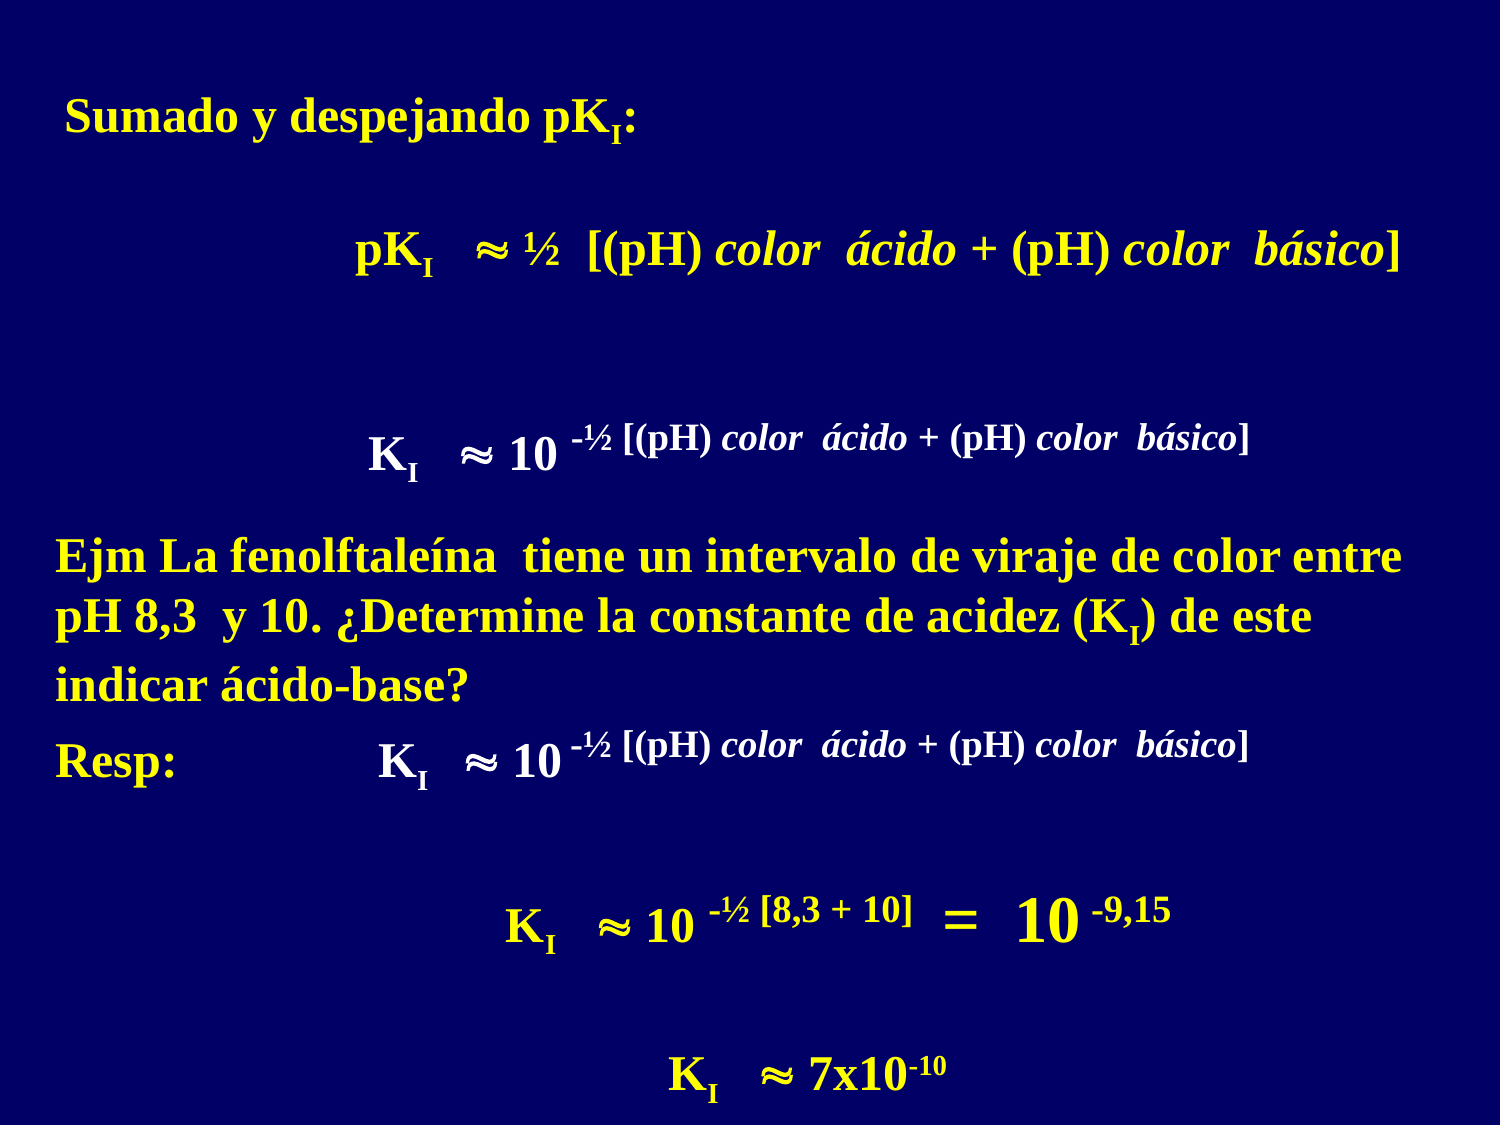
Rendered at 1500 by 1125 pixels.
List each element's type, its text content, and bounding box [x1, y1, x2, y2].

text_box pKI  ½ [(pH) color ácido + (pH) color básico] KI  10 -½ [(pH) color ácido + (pH) color básico] [41, 207, 1454, 496]
text_box Sumado y despejando pKI: [50, 74, 1500, 158]
text_box Ejm La fenolftaleína tiene un intervalo de viraje de color entre pH 8,3 y 10. ¿Determine la constante de acidez (KI) de este indicar ácido-base? Resp: KI  10 -½ [(pH) color ácido + (pH) color básico] KI  10 -½ [8,3 + 10] = 10 -9,15 KI  7x10-10 [41, 515, 1429, 1125]
